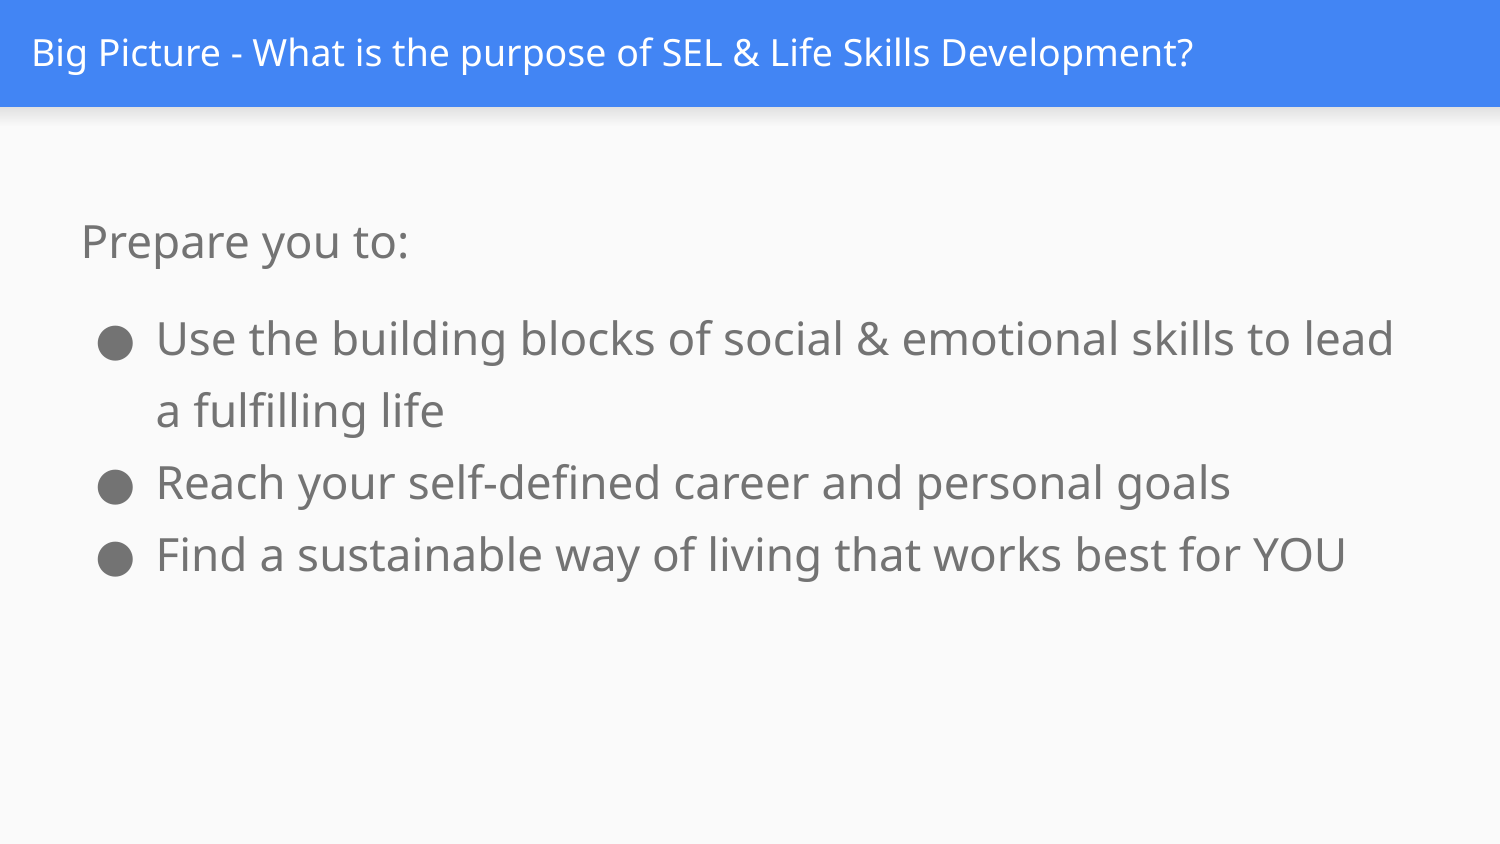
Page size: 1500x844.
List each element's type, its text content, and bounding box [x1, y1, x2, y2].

list Prepare you to: Use the building blocks of social & emotional skills to lead a fulfilling life Reach your self-defined career and personal goals Find a sustainable way of living that works best for YOU [65, 185, 1415, 630]
title Big Picture - What is the purpose of SEL & Life Skills Development? [16, 2, 1464, 102]
